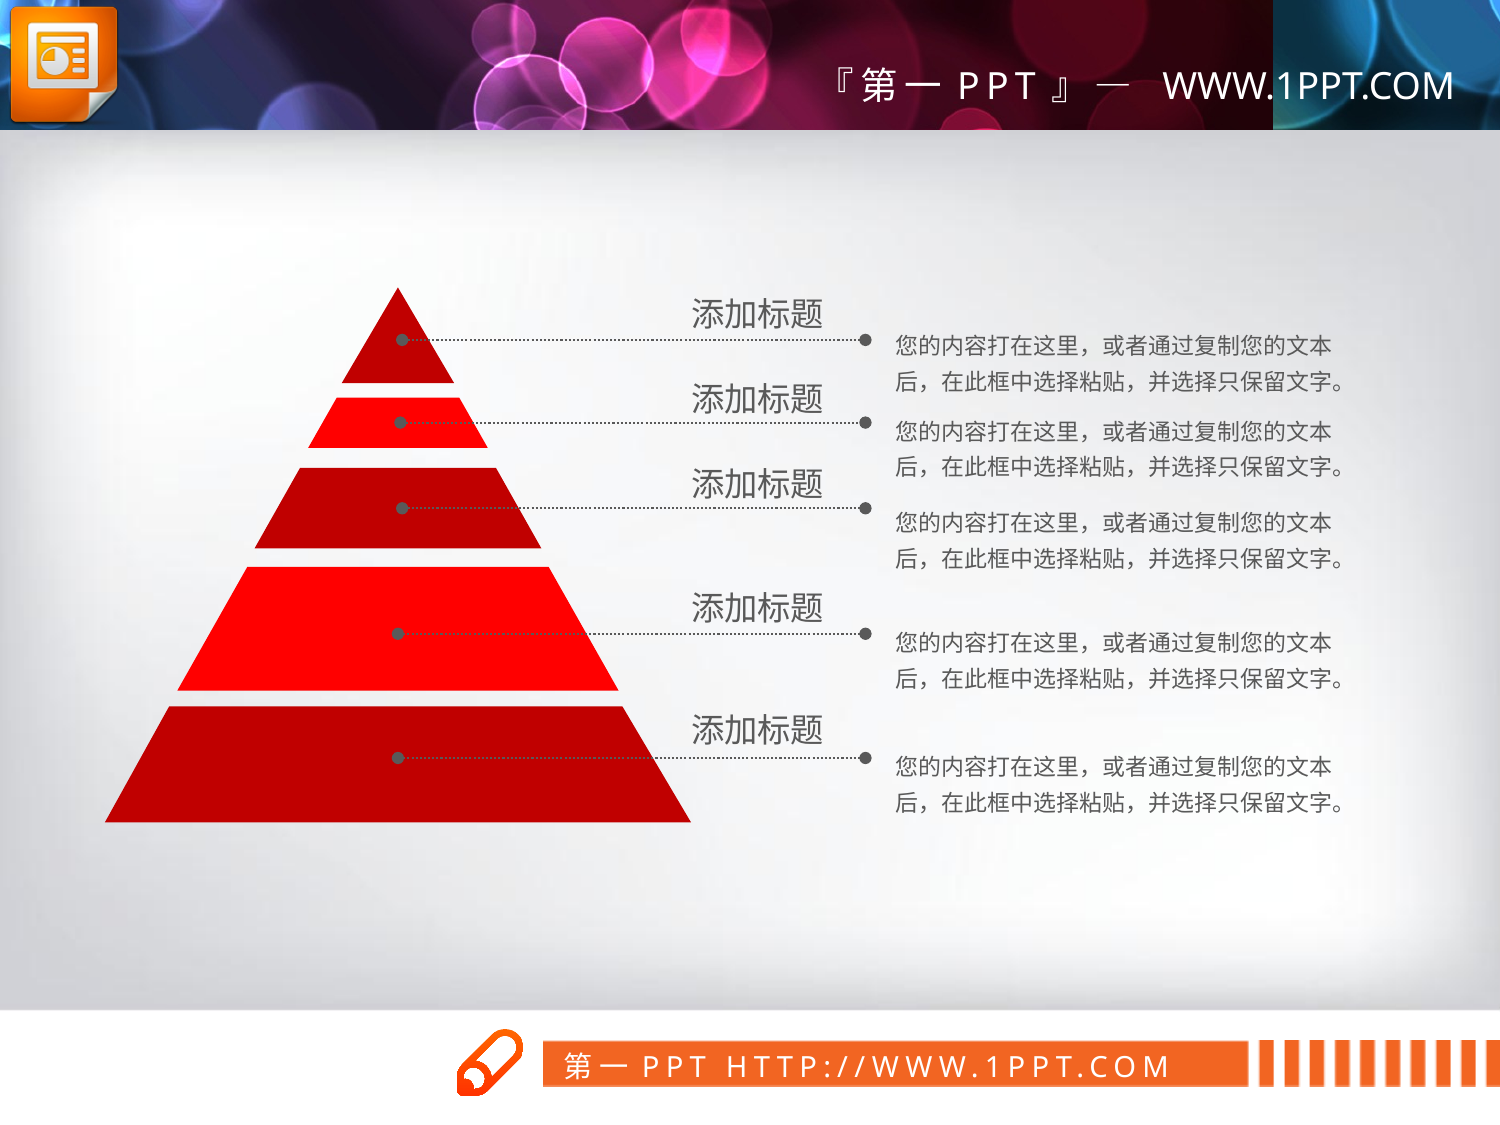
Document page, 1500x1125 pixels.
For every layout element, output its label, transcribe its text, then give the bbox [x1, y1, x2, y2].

text_box 您的内容打在这里，或者通过复制您的文本后，在此框中选择粘贴，并选择只保留文字。 [883, 738, 1365, 822]
text_box [308, 397, 488, 448]
text_box 添加标题 [679, 287, 837, 339]
text_box 您的内容打在这里，或者通过复制您的文本后，在此框中选择粘贴，并选择只保留文字。 [883, 494, 1365, 578]
text_box 添加标题 [679, 372, 837, 421]
text_box 您的内容打在这里，或者通过复制您的文本后，在此框中选择粘贴，并选择只保留文字。 [883, 317, 1365, 401]
text_box [104, 706, 692, 823]
text_box 添加标题 [679, 457, 837, 507]
text_box 添加标题 [679, 581, 837, 632]
text_box [254, 467, 542, 549]
picture [0, 0, 1500, 1012]
text_box [177, 566, 619, 691]
picture [543, 1040, 1500, 1087]
text_box 您的内容打在这里，或者通过复制您的文本后，在此框中选择粘贴，并选择只保留文字。 [883, 614, 1365, 698]
text_box 添加标题 [679, 703, 837, 756]
text_box 您的内容打在这里，或者通过复制您的文本后，在此框中选择粘贴，并选择只保留文字。 [883, 402, 1365, 487]
text_box [341, 287, 455, 384]
